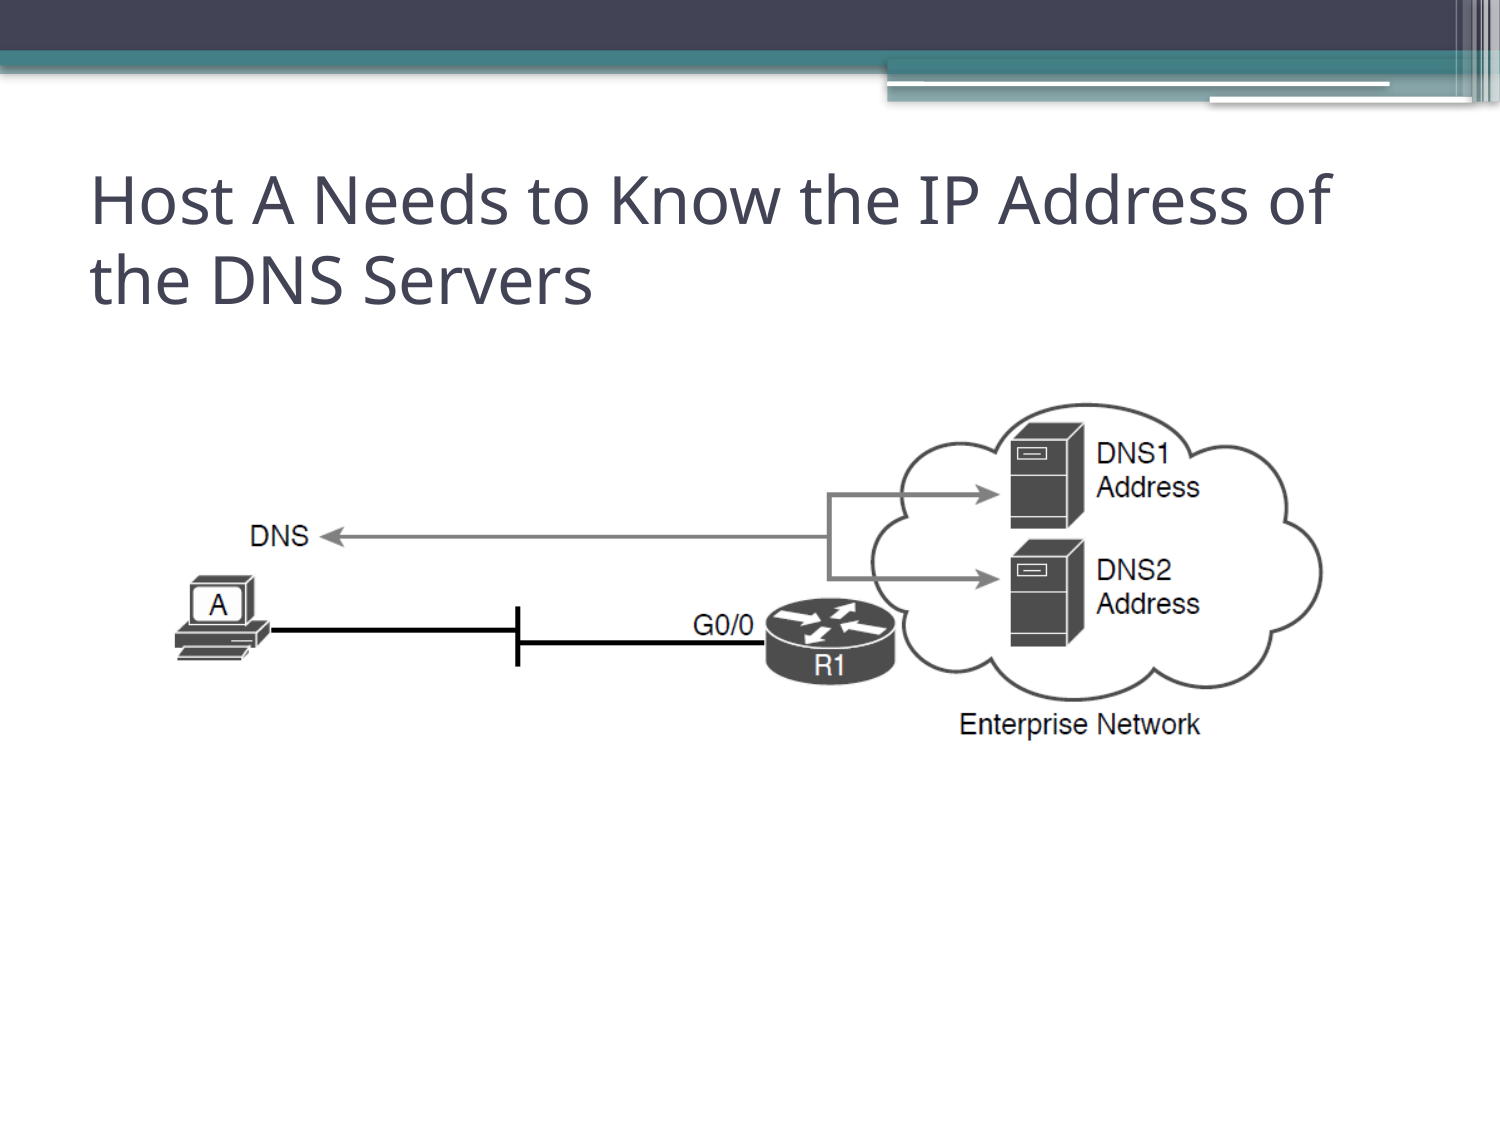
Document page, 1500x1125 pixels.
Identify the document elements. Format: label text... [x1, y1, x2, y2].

title Host A Needs to Know the IP Address of the DNS Servers [75, 149, 1425, 325]
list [155, 387, 1345, 747]
